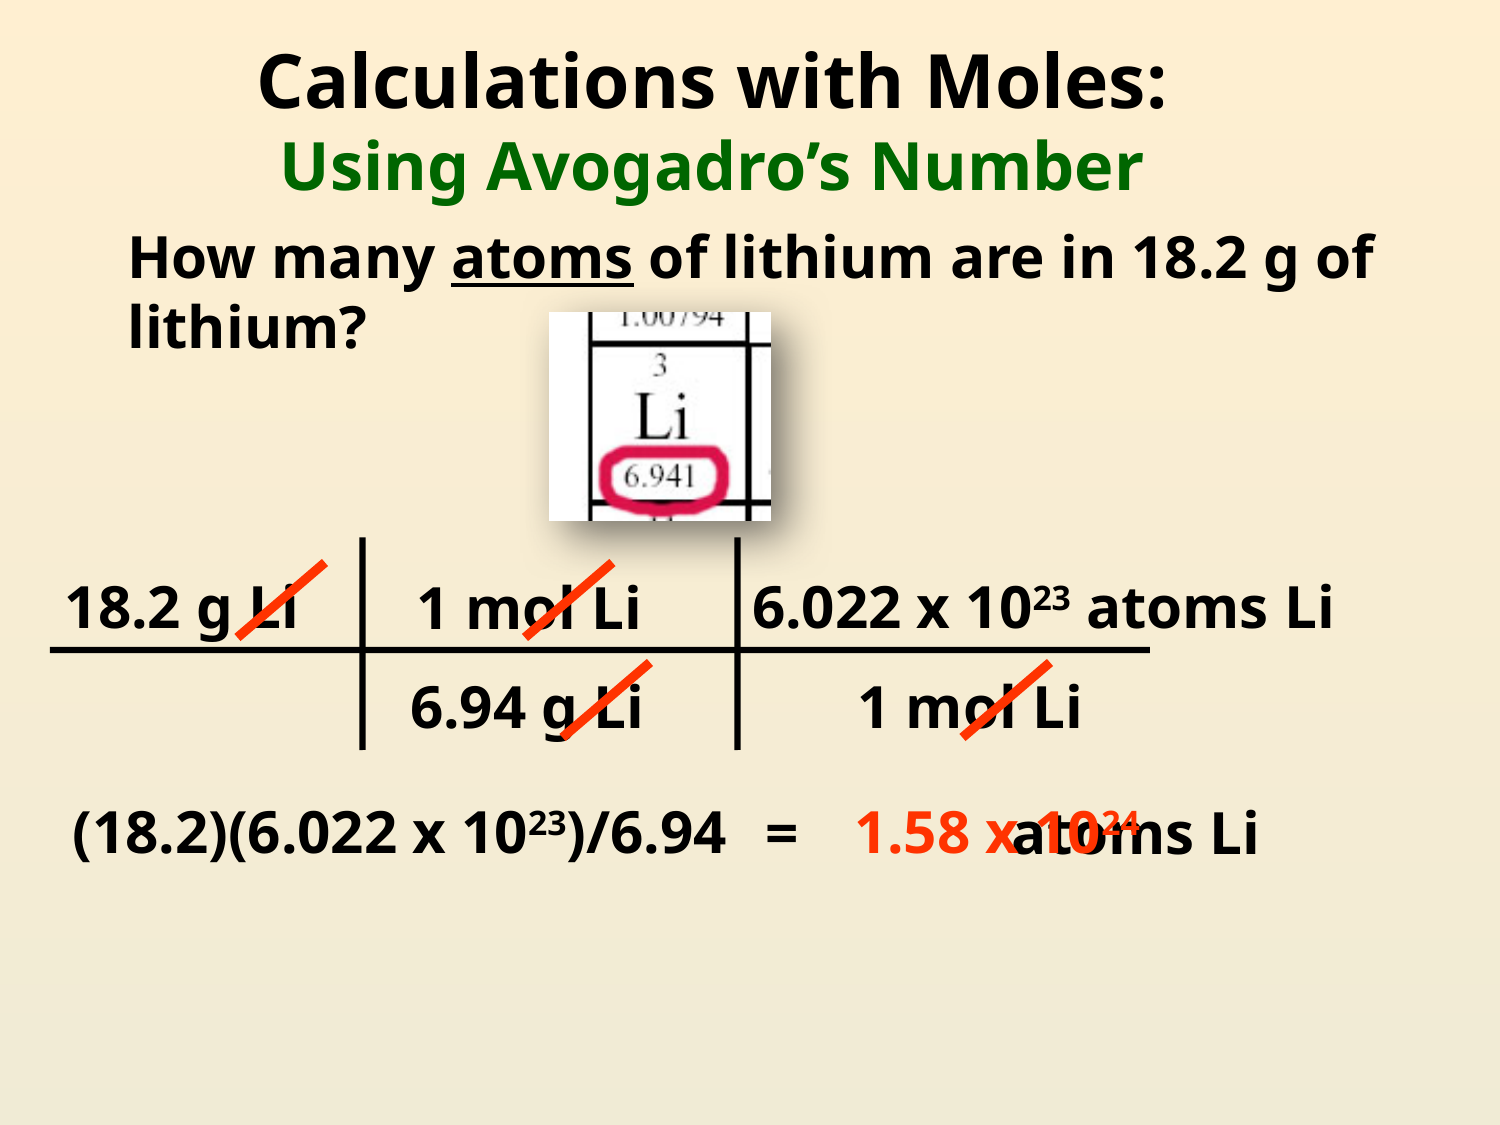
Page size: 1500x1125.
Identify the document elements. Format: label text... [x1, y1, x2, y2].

title Calculations with Moles: Using Avogadro’s Number [74, 24, 1351, 213]
text_box How many atoms of lithium are in 18.2 g of lithium? [112, 212, 1438, 368]
text_box = atoms Li [725, 789, 1450, 874]
text_box 1 mol Li [842, 662, 1098, 748]
text_box 1.58 x 1024 [839, 787, 1155, 873]
text_box 6.022 x 1023 atoms Li [738, 562, 1438, 648]
picture [549, 312, 771, 522]
text_box (18.2)(6.022 x 1023)/6.94 [57, 787, 757, 873]
text_box 1 mol Li [401, 564, 657, 649]
text_box 6.94 g Li [395, 662, 660, 748]
text_box 18.2 g Li [49, 562, 362, 648]
